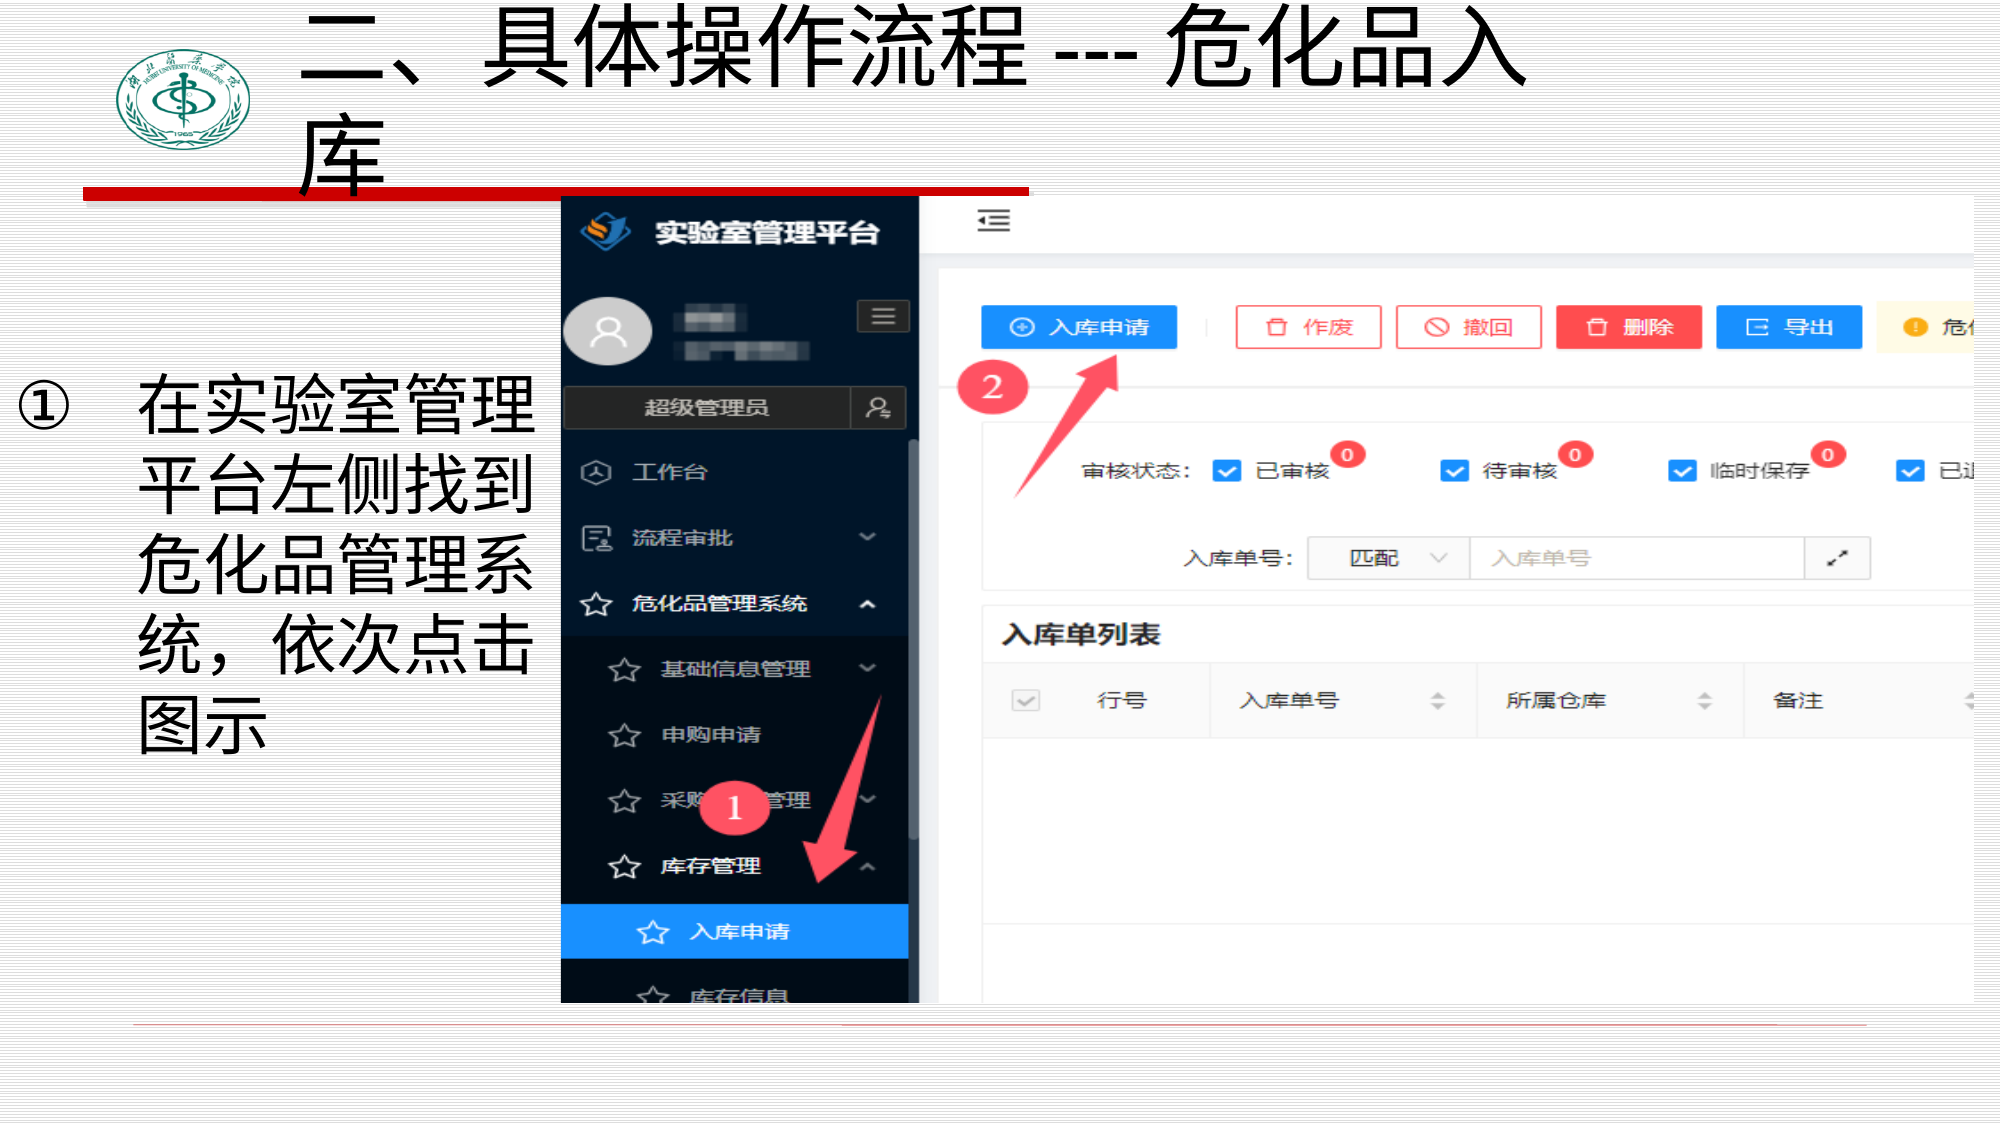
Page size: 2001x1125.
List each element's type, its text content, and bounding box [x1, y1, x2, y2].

text_box 在实验室管理平台左侧找到危化品管理系统，依次点击图示 [0, 239, 555, 886]
picture [116, 49, 250, 150]
text_box 二、具体操作流程---危化品入库 [282, 30, 1633, 166]
picture [560, 195, 1975, 1003]
